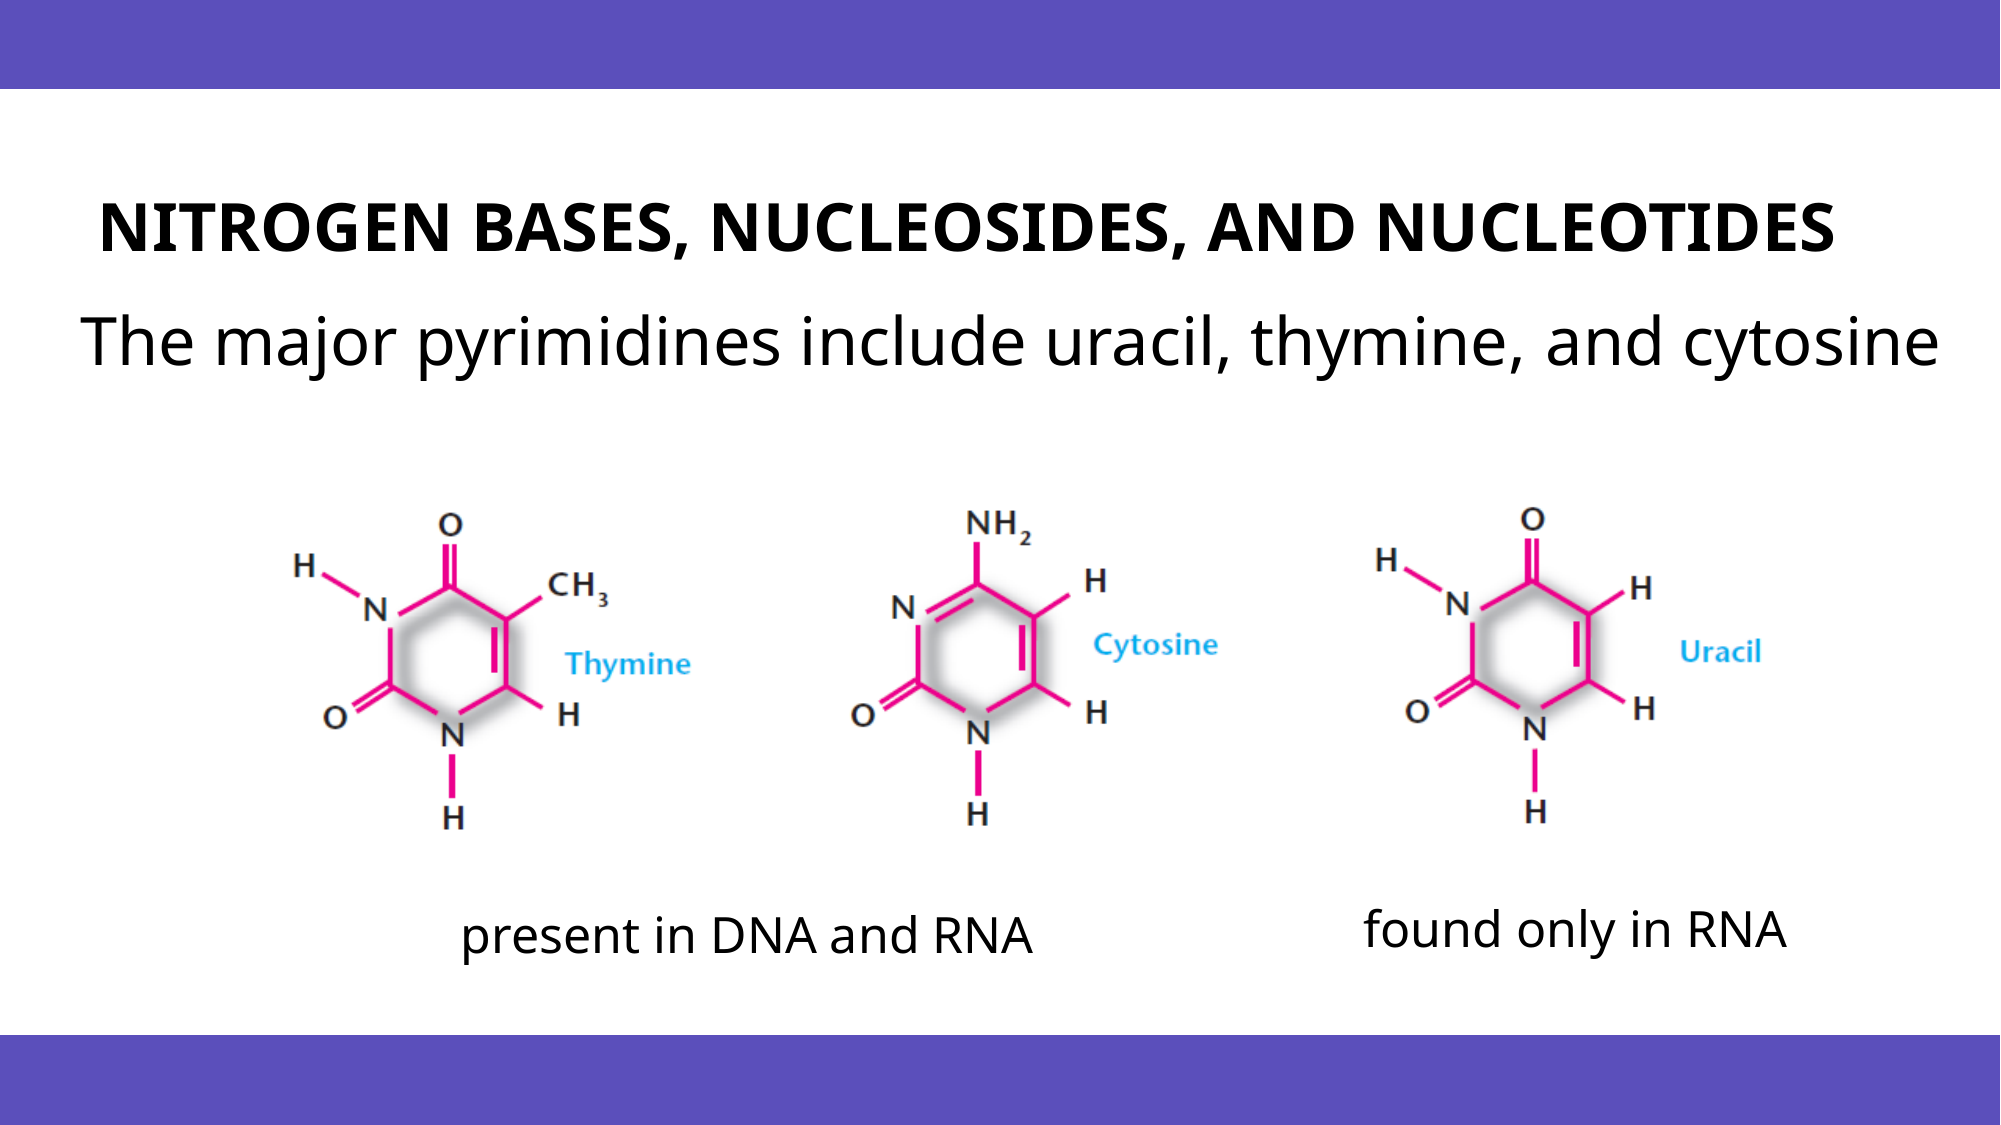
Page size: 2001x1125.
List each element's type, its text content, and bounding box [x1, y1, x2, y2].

text_box found only in RNA [1150, 890, 2000, 965]
picture [822, 489, 1240, 840]
picture [277, 488, 706, 836]
text_box present in DNA and RNA [344, 895, 1151, 971]
picture [0, 1035, 2000, 1125]
title NITROGEN BASES, NUCLEOSIDES, AND NUCLEOTIDES [0, 112, 1958, 338]
text_box The major pyrimidines include uracil, thymine, and cytosine [65, 291, 2000, 386]
picture [0, 0, 2000, 89]
picture [1356, 484, 1782, 836]
